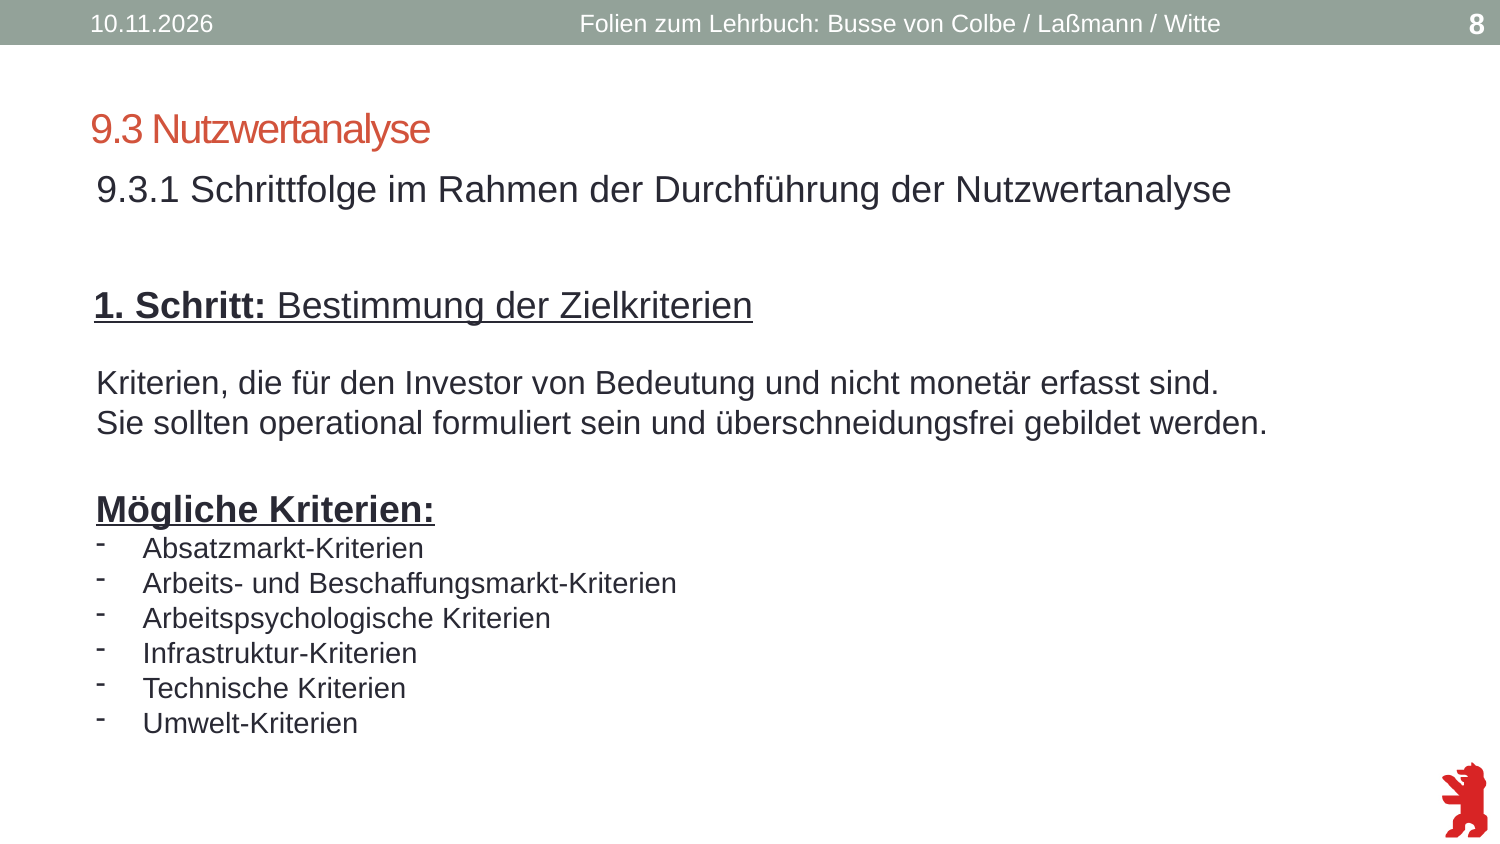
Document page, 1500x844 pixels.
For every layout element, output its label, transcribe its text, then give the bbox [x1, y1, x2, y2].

slide_number 8 [1325, 2, 1500, 43]
text_box Kriterien, die für den Investor von Bedeutung und nicht monetär erfasst sind. Sie sollten operational formuliert sein und überschneidungsfrei gebildet werden. [81, 353, 1295, 449]
picture [1434, 760, 1500, 844]
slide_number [75, 2, 550, 43]
text_box 1. Schritt: Bestimmung der Zielkriterien [78, 274, 769, 334]
footer Folien zum Lehrbuch: Busse von Colbe / Laßmann / Witte [562, 2, 1238, 43]
text_box Mögliche Kriterien: Absatzmarkt-Kriterien Arbeits- und Beschaffungsmarkt-Kriterien Arbeitspsychologische Kriterien Infrastruktur-Kriterien Technische Kriterien Umwelt-Kriterien [81, 477, 694, 747]
title 9.3 Nutzwertanalyse [75, 65, 1500, 188]
text_box 9.3.1 Schrittfolge im Rahmen der Durchführung der Nutzwertanalyse [81, 157, 1248, 217]
